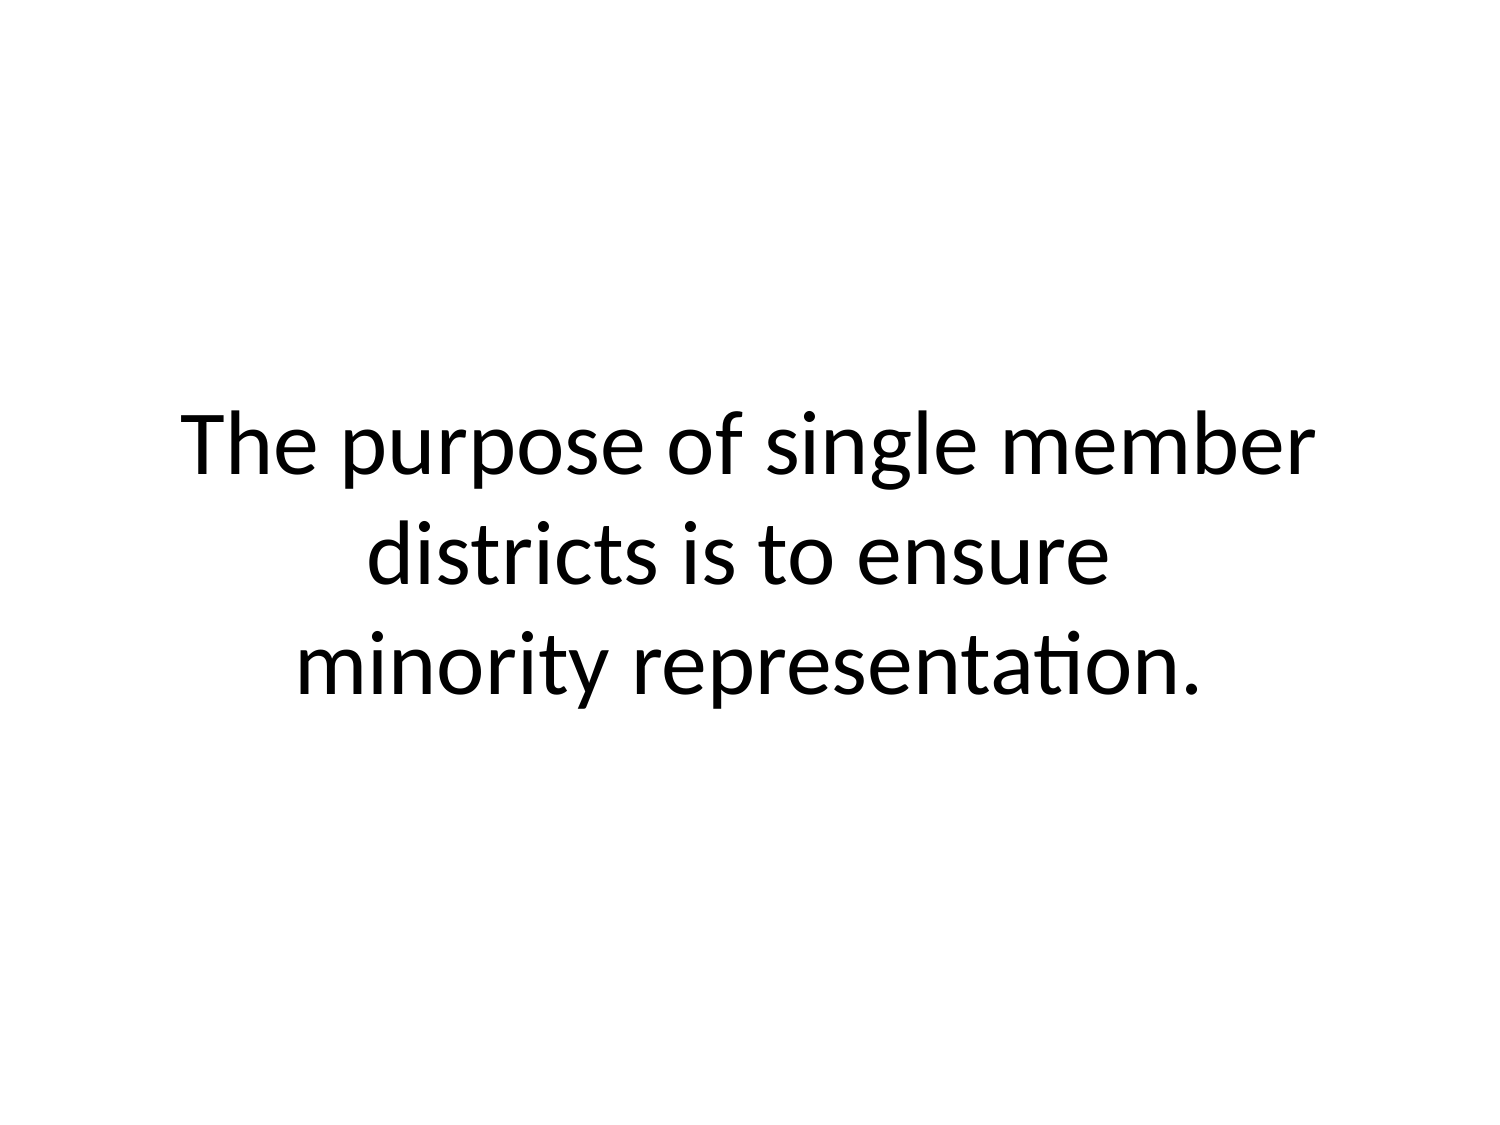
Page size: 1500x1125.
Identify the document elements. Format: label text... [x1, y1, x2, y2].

title The purpose of single member districts is to ensure minority representation. [74, 44, 1426, 1051]
